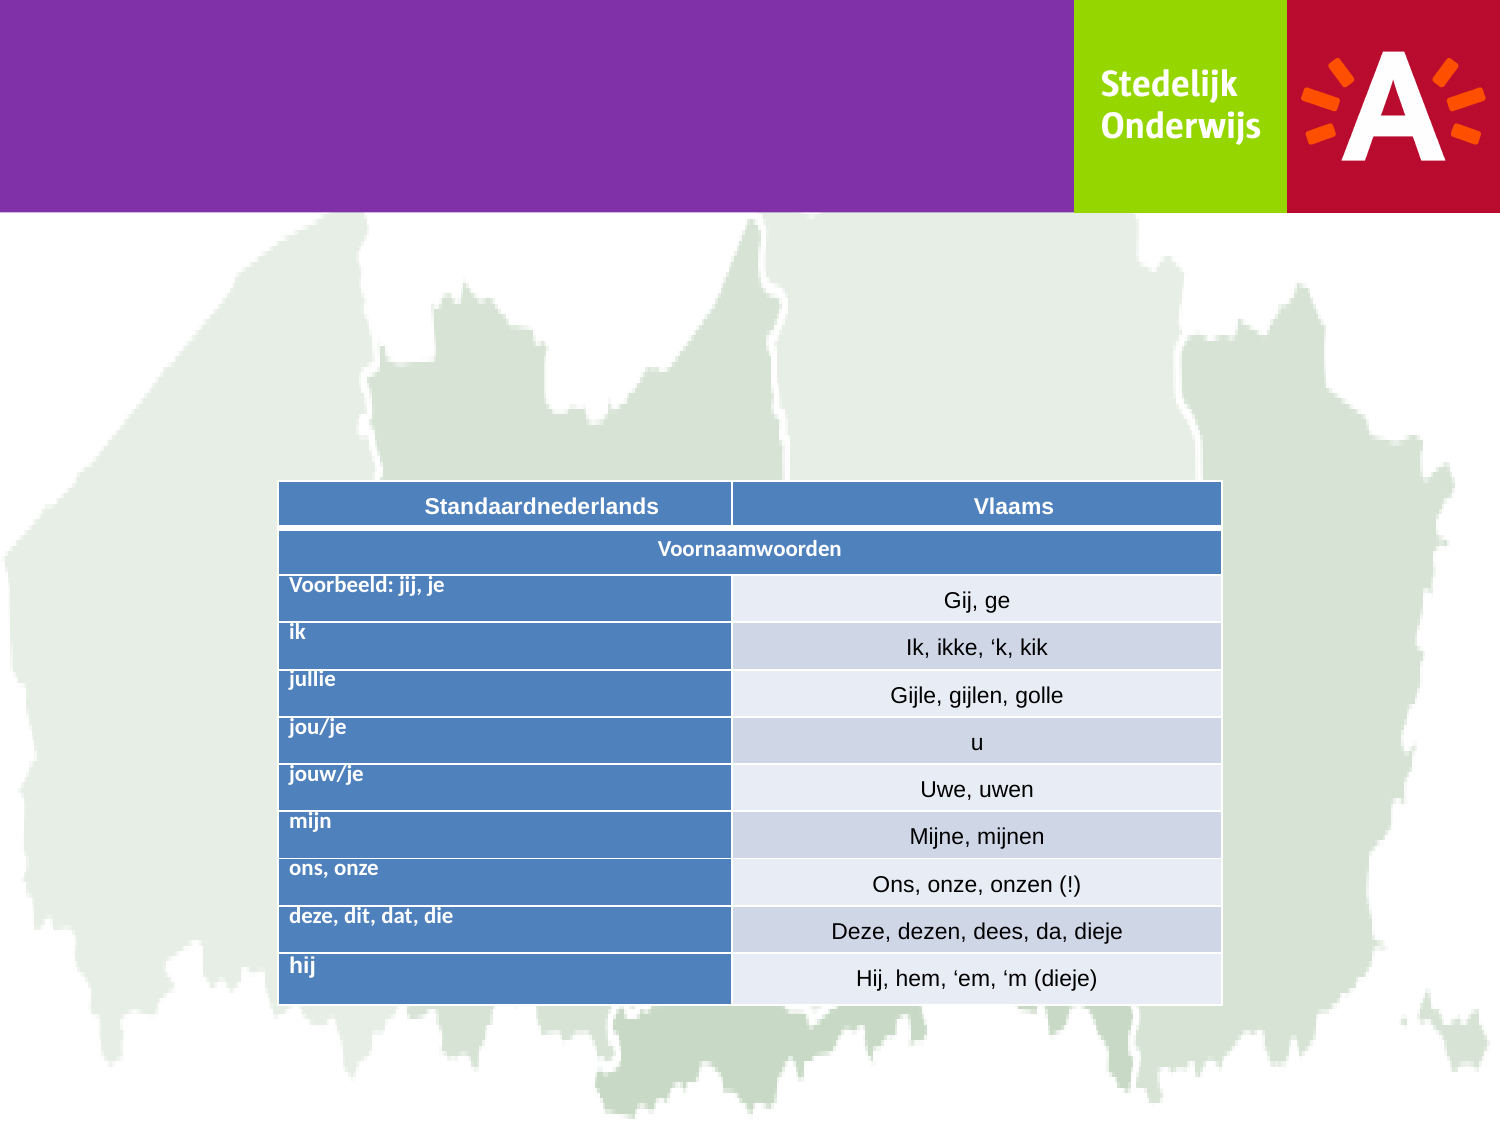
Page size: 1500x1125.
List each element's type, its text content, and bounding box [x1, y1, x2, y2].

table_cell ik [279, 623, 731, 669]
table_cell Mijne, mijnen [733, 812, 1221, 858]
table_cell ons, onze [279, 859, 731, 905]
table_cell Gij, ge [733, 576, 1221, 621]
table_cell hij [279, 954, 731, 1004]
table_cell deze, dit, dat, die [279, 907, 731, 952]
table_cell u [733, 718, 1221, 763]
table_cell mijn [279, 812, 731, 858]
table_cell Voornaamwoorden [279, 531, 1221, 574]
table_cell Uwe, uwen [733, 765, 1221, 810]
table_cell Ons, onze, onzen (!) [733, 859, 1221, 905]
table_cell Ik, ikke, ‘k, kik [733, 623, 1221, 669]
table_cell Voorbeeld: jij, je [279, 576, 731, 621]
table_cell Hij, hem, ‘em, ‘m (dieje) [733, 954, 1221, 1004]
table_cell Gijle, gijlen, golle [733, 671, 1221, 716]
table_cell jou/je [279, 718, 731, 763]
picture [1074, 0, 1500, 213]
table_header Vlaams [733, 482, 1221, 525]
table_cell jouw/je [279, 765, 731, 810]
table_cell jullie [279, 671, 731, 716]
table_cell Deze, dezen, dees, da, dieje [733, 907, 1221, 952]
table_header Standaardnederlands [279, 482, 731, 525]
